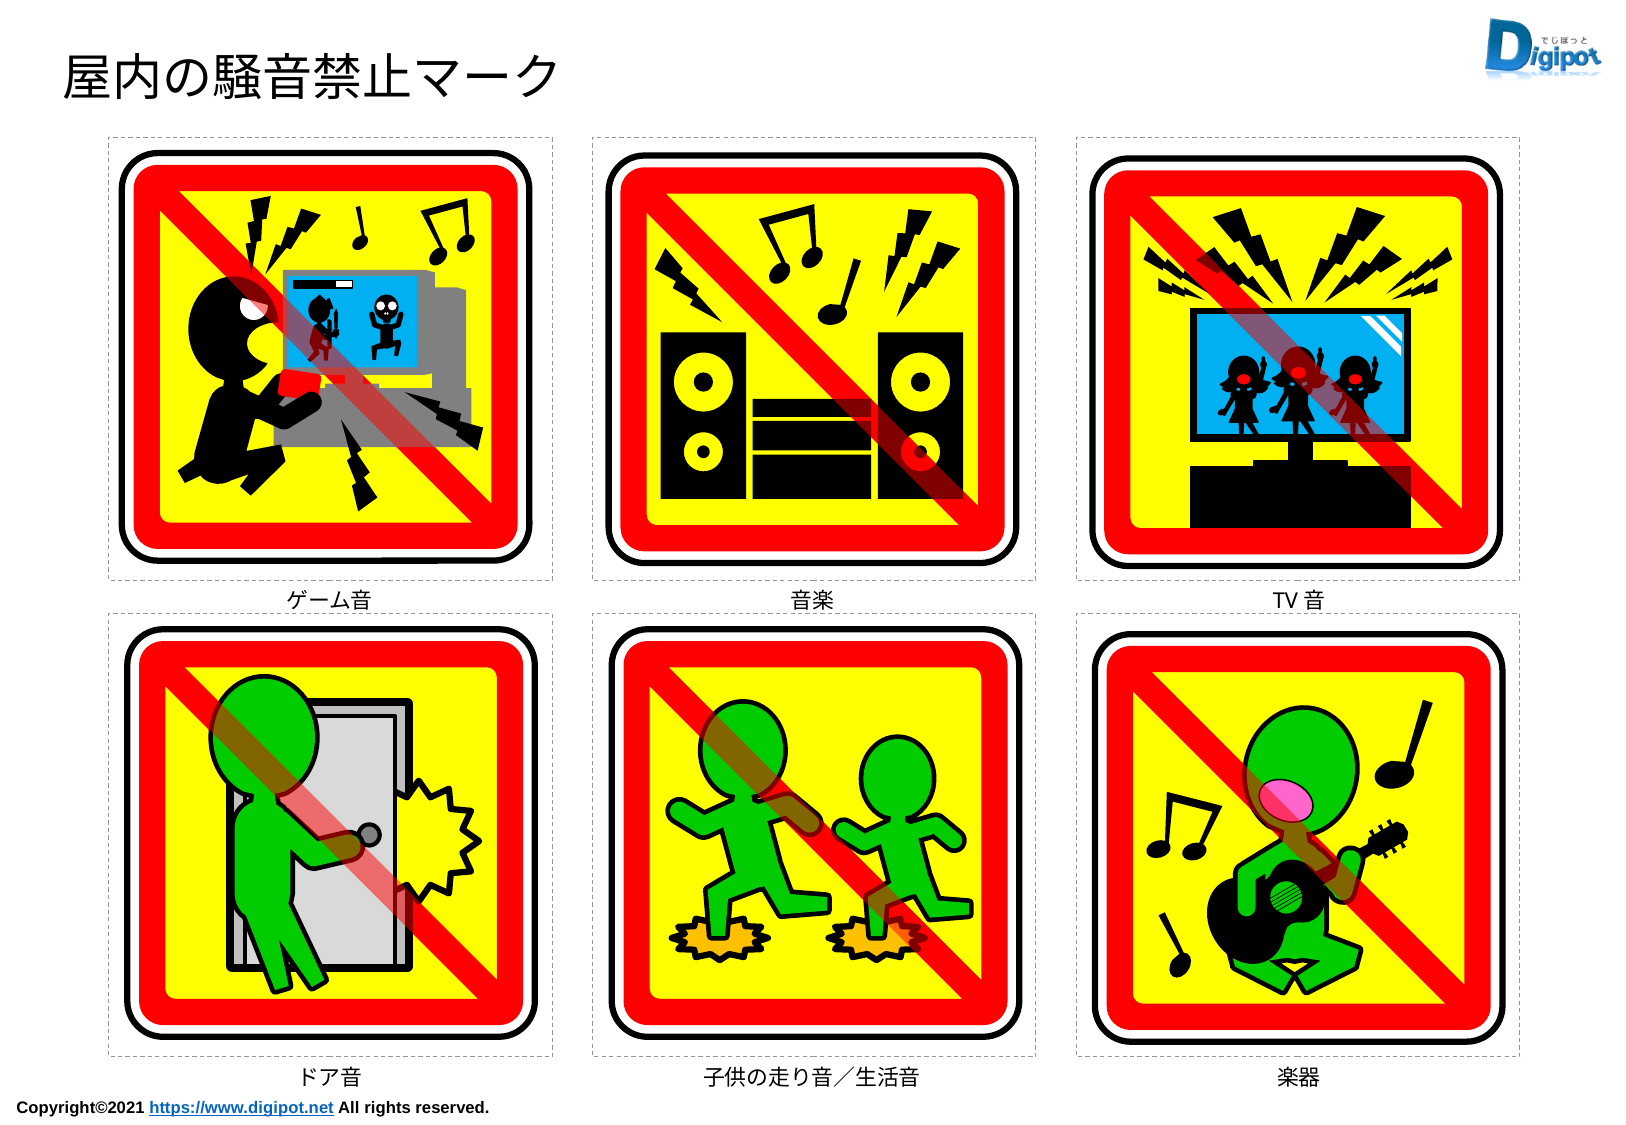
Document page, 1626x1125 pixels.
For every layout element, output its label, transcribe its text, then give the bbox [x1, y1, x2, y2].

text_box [127, 629, 535, 1037]
text_box 音楽 [591, 578, 1033, 620]
text_box ドア音 [109, 1055, 551, 1097]
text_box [611, 629, 1020, 1037]
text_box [1094, 634, 1503, 1042]
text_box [608, 155, 1017, 564]
text_box 楽器 [1078, 1055, 1520, 1097]
text_box ゲーム音 [109, 578, 551, 620]
text_box 子供の走り音／生活音 [591, 1055, 1033, 1097]
text_box 屋内の騒音禁止マーク [47, 38, 578, 113]
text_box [121, 153, 530, 561]
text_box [1092, 158, 1500, 567]
text_box TV音 [1078, 578, 1520, 620]
picture [1485, 18, 1602, 82]
